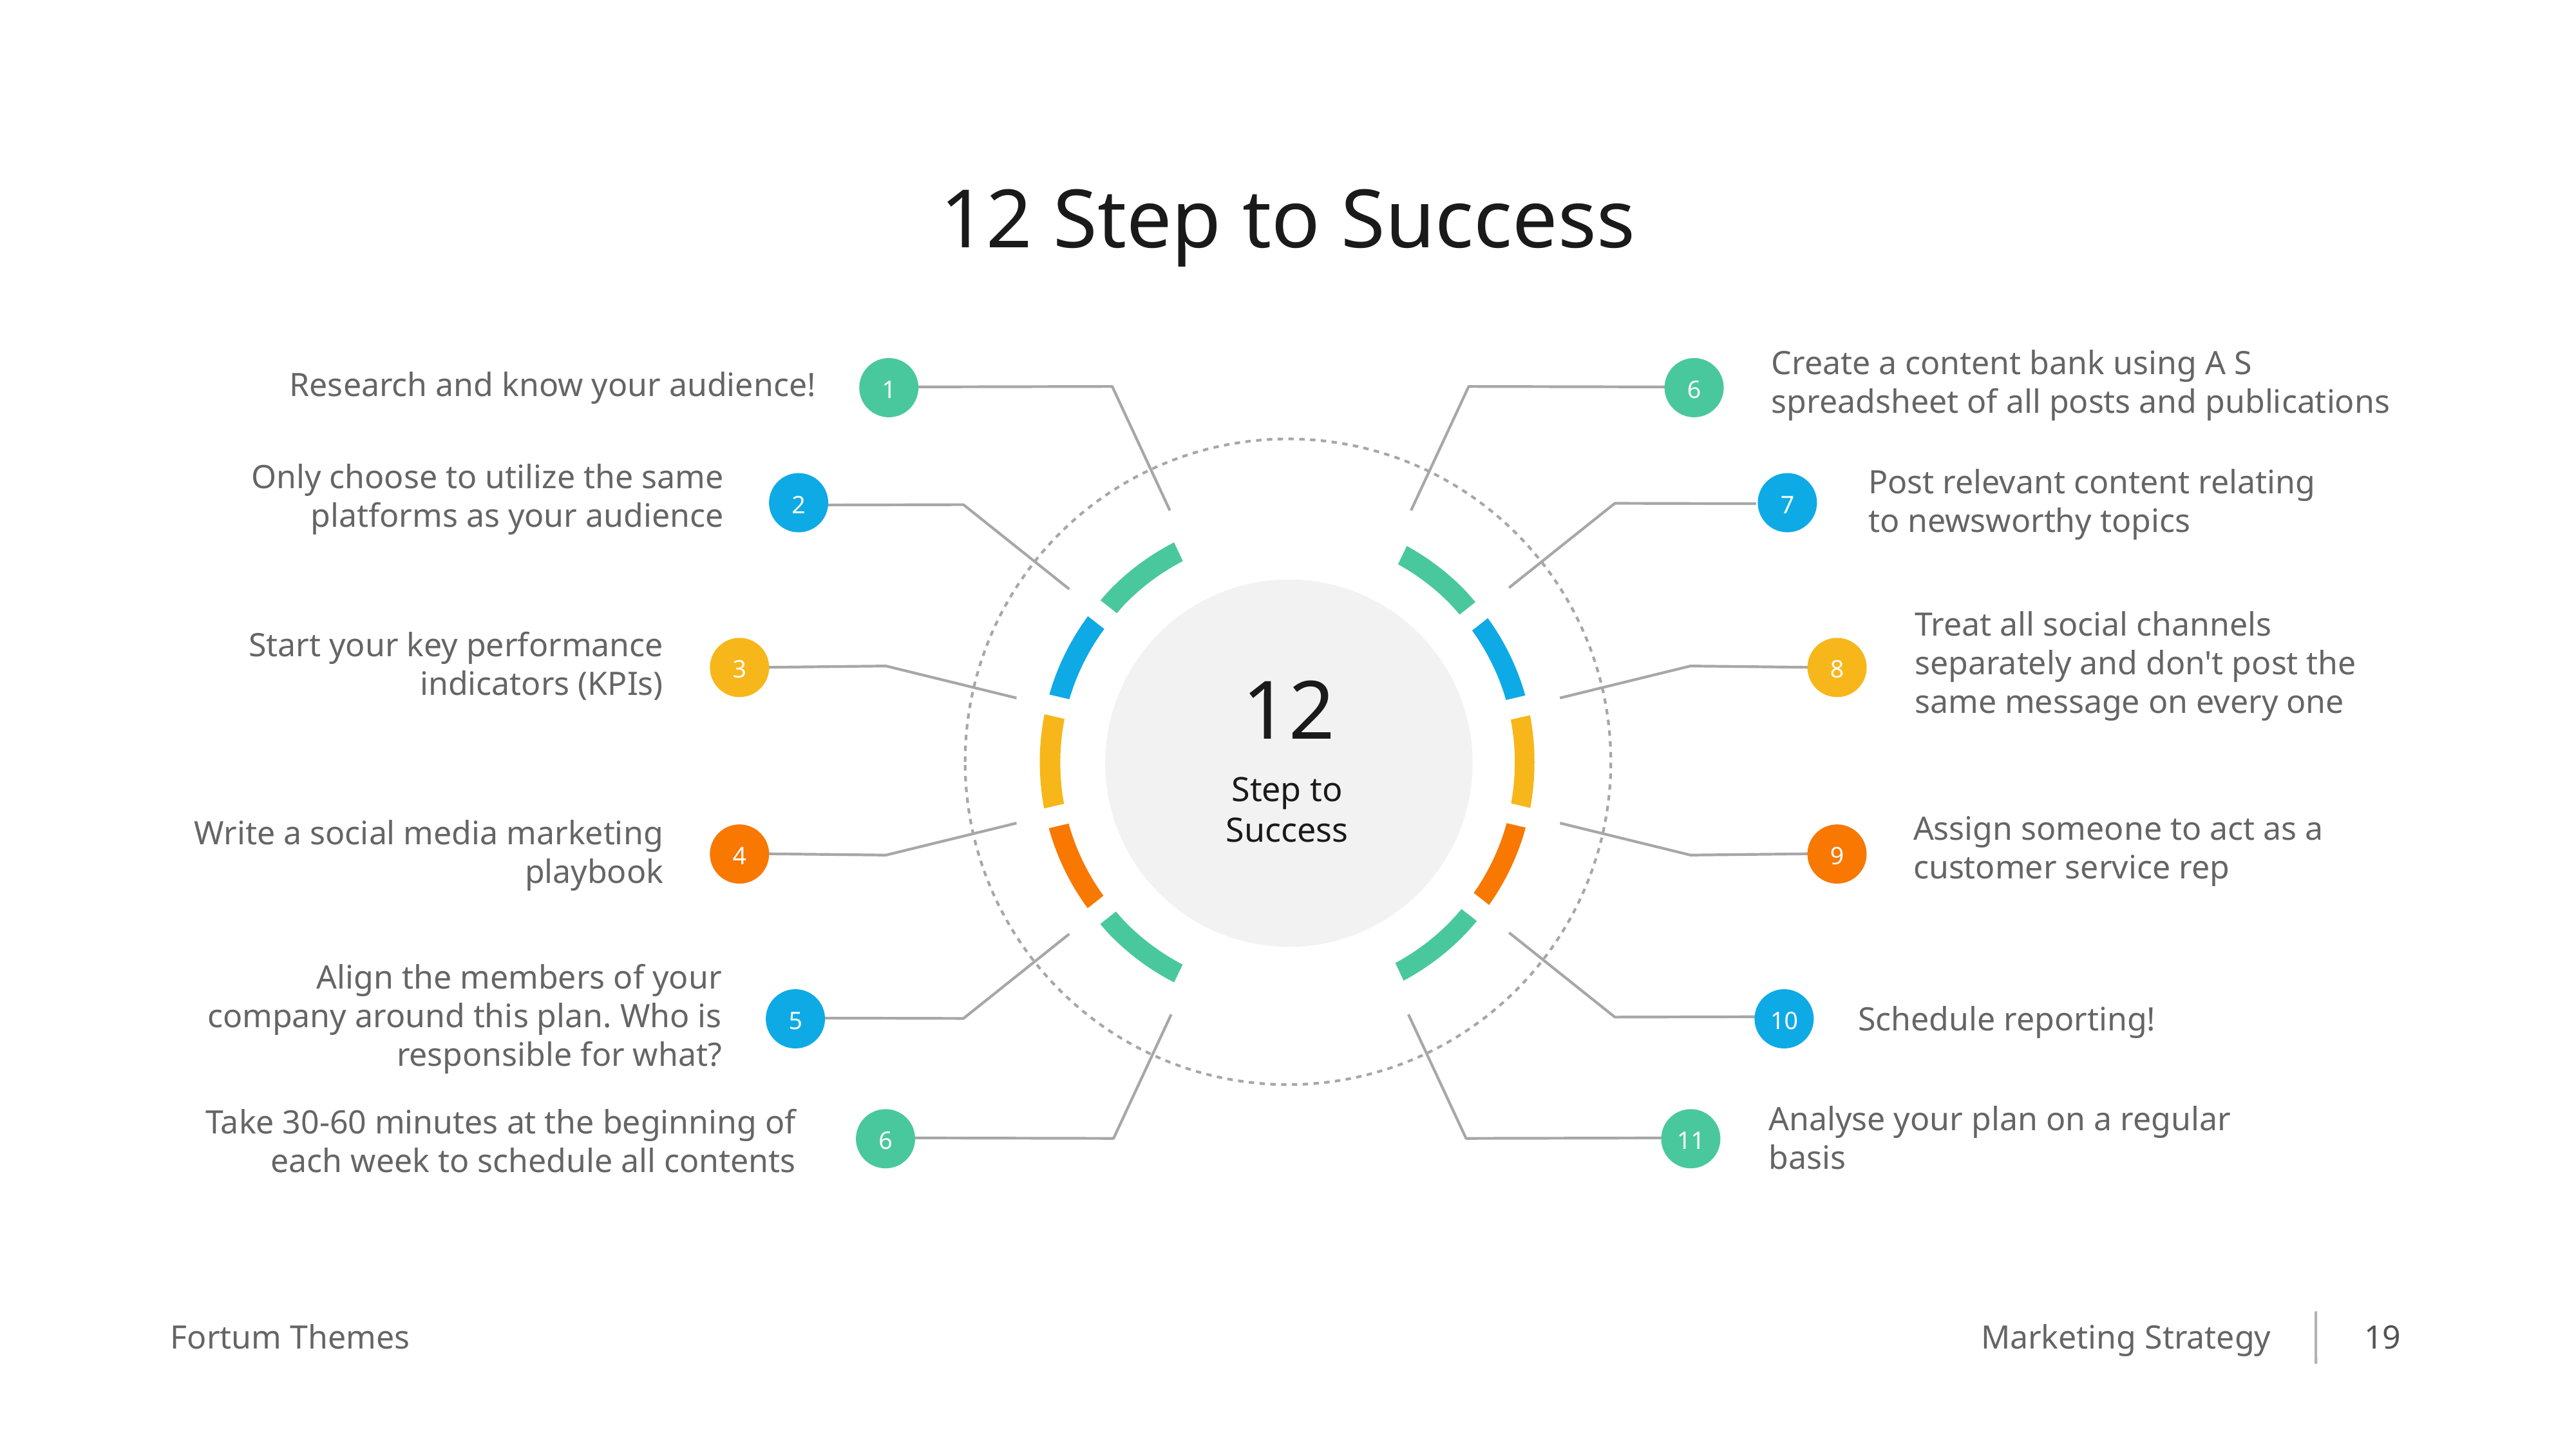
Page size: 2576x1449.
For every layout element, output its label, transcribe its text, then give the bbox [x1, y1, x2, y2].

text_box 12 Step to Success [730, 162, 1846, 269]
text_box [139, 336, 2423, 1186]
slide_number 19 [2330, 1311, 2435, 1365]
